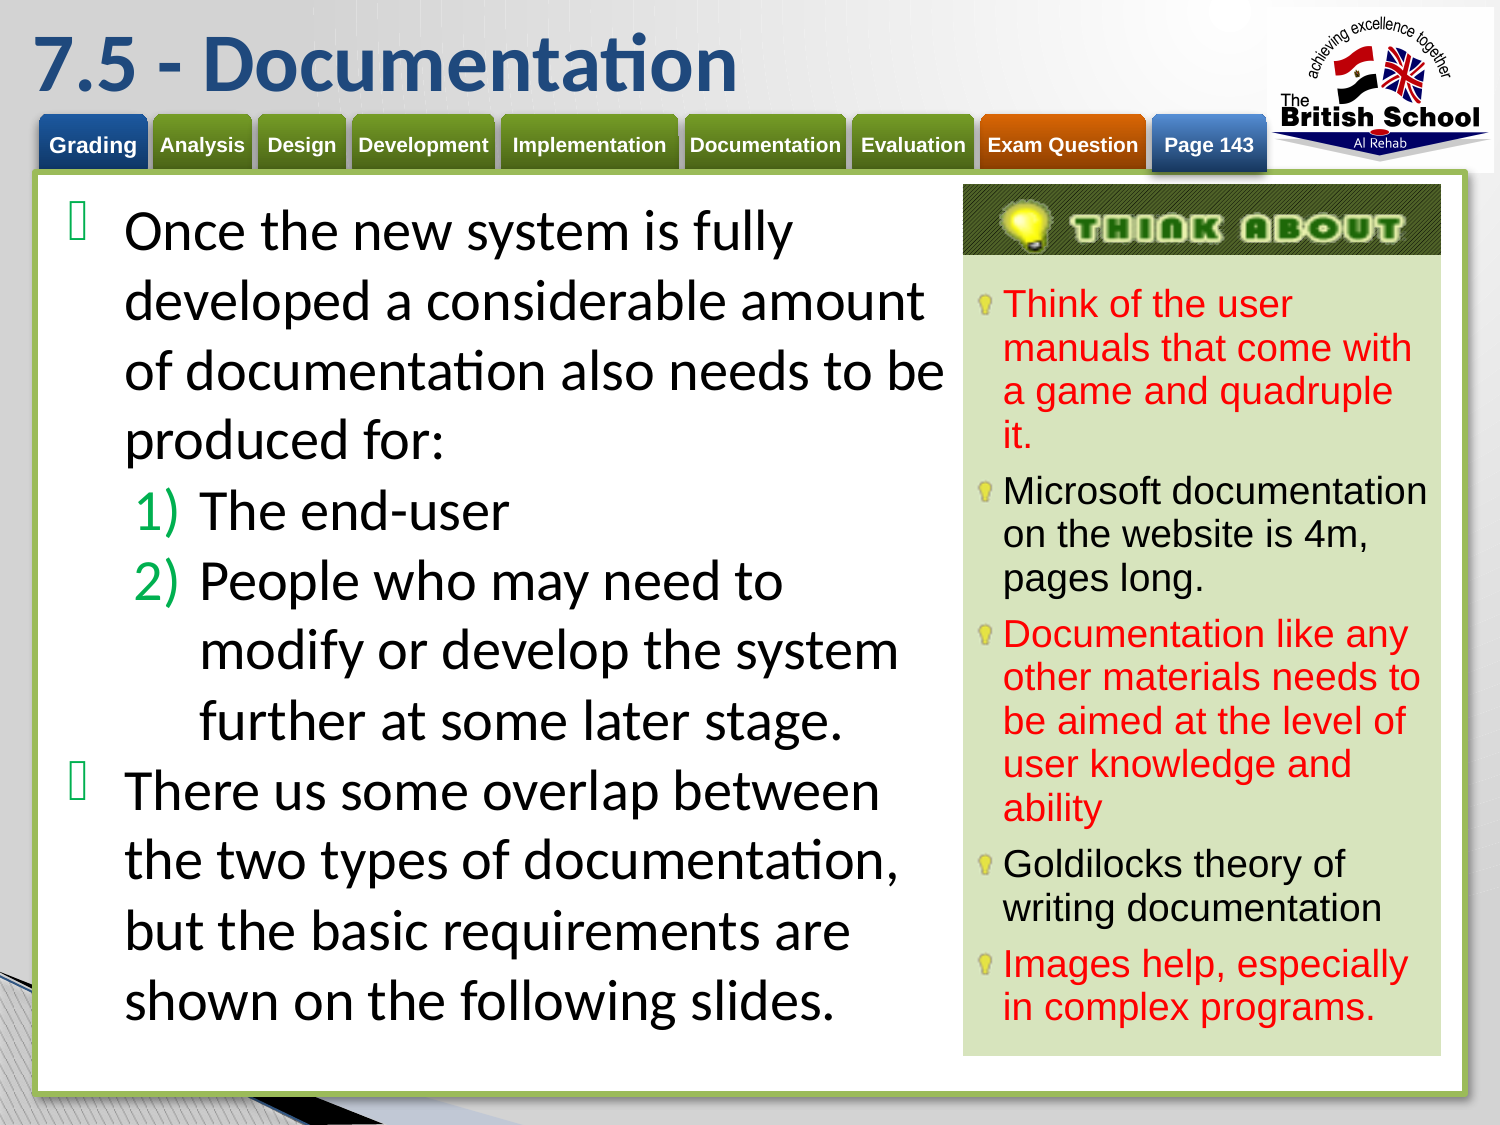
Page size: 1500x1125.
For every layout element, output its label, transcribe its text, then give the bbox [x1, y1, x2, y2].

title 7.5 - Documentation [17, 7, 1235, 110]
picture [973, 477, 997, 505]
picture [1267, 7, 1495, 173]
picture [973, 290, 997, 318]
picture [973, 620, 997, 648]
table_header [963, 184, 1441, 255]
text_box Once the new system is fully developed a considerable amount of documentation also needs to be produced for: The end-user People who may need to modify or develop the system further at some later stage. There us some overlap between the two types of documentation, but the basic requirements are shown on the following slides. [53, 184, 963, 1039]
table_cell Think of the user manuals that come with a game and quadruple it. Microsoft documentation on the website is 4m, pages long. Documentation like any other materials needs to be aimed at the level of user knowledge and ability Goldilocks theory of writing documentation Images help, especially in complex programs. [963, 255, 1441, 1056]
picture [973, 949, 997, 978]
text_box Page 143 [1151, 113, 1268, 173]
picture [997, 195, 1412, 260]
picture [973, 850, 997, 878]
picture [281, 1114, 303, 1125]
